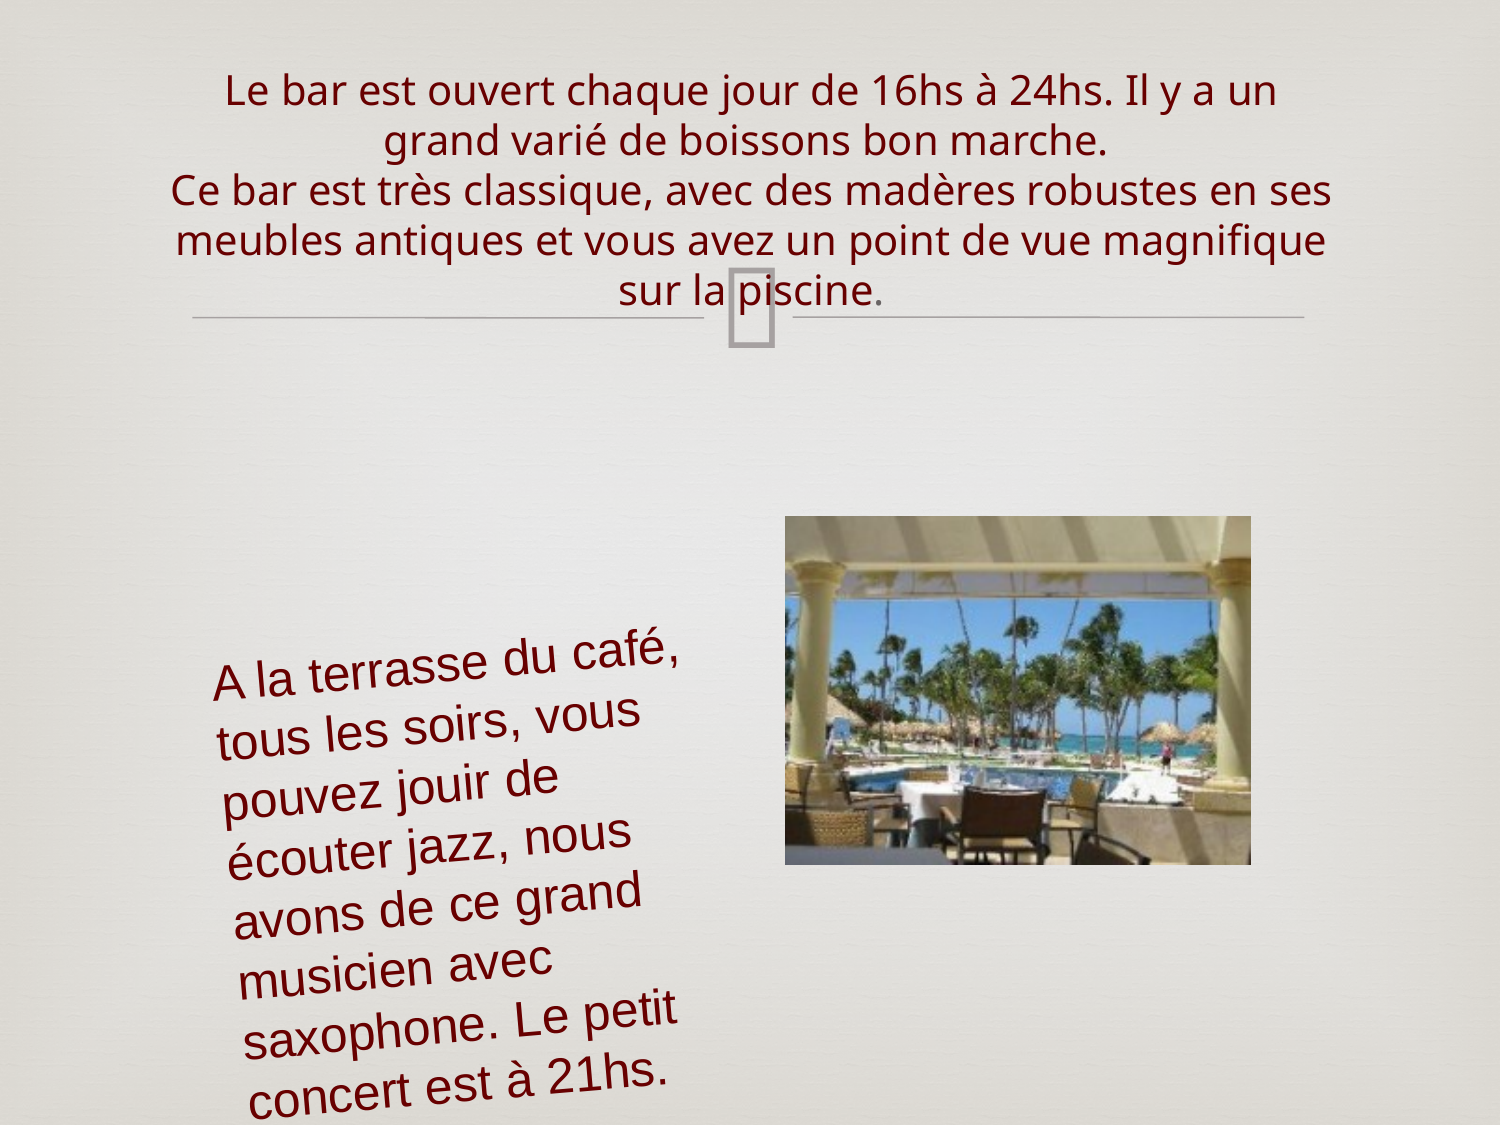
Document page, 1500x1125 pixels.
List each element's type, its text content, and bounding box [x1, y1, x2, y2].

title Le bar est ouvert chaque jour de 16hs à 24hs. Il y a un grand varié de boissons bon marche. Ce bar est très classique, avec des madères robustes en ses meubles antiques et vous avez un point de vue magnifique sur la piscine. [155, 19, 1349, 419]
text_box A la terrasse du café, tous les soirs, vous pouvez jouir de écouter jazz, nous avons de ce grand musicien avec saxophone. Le petit concert est à 21hs. [193, 601, 752, 1125]
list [785, 516, 1252, 866]
